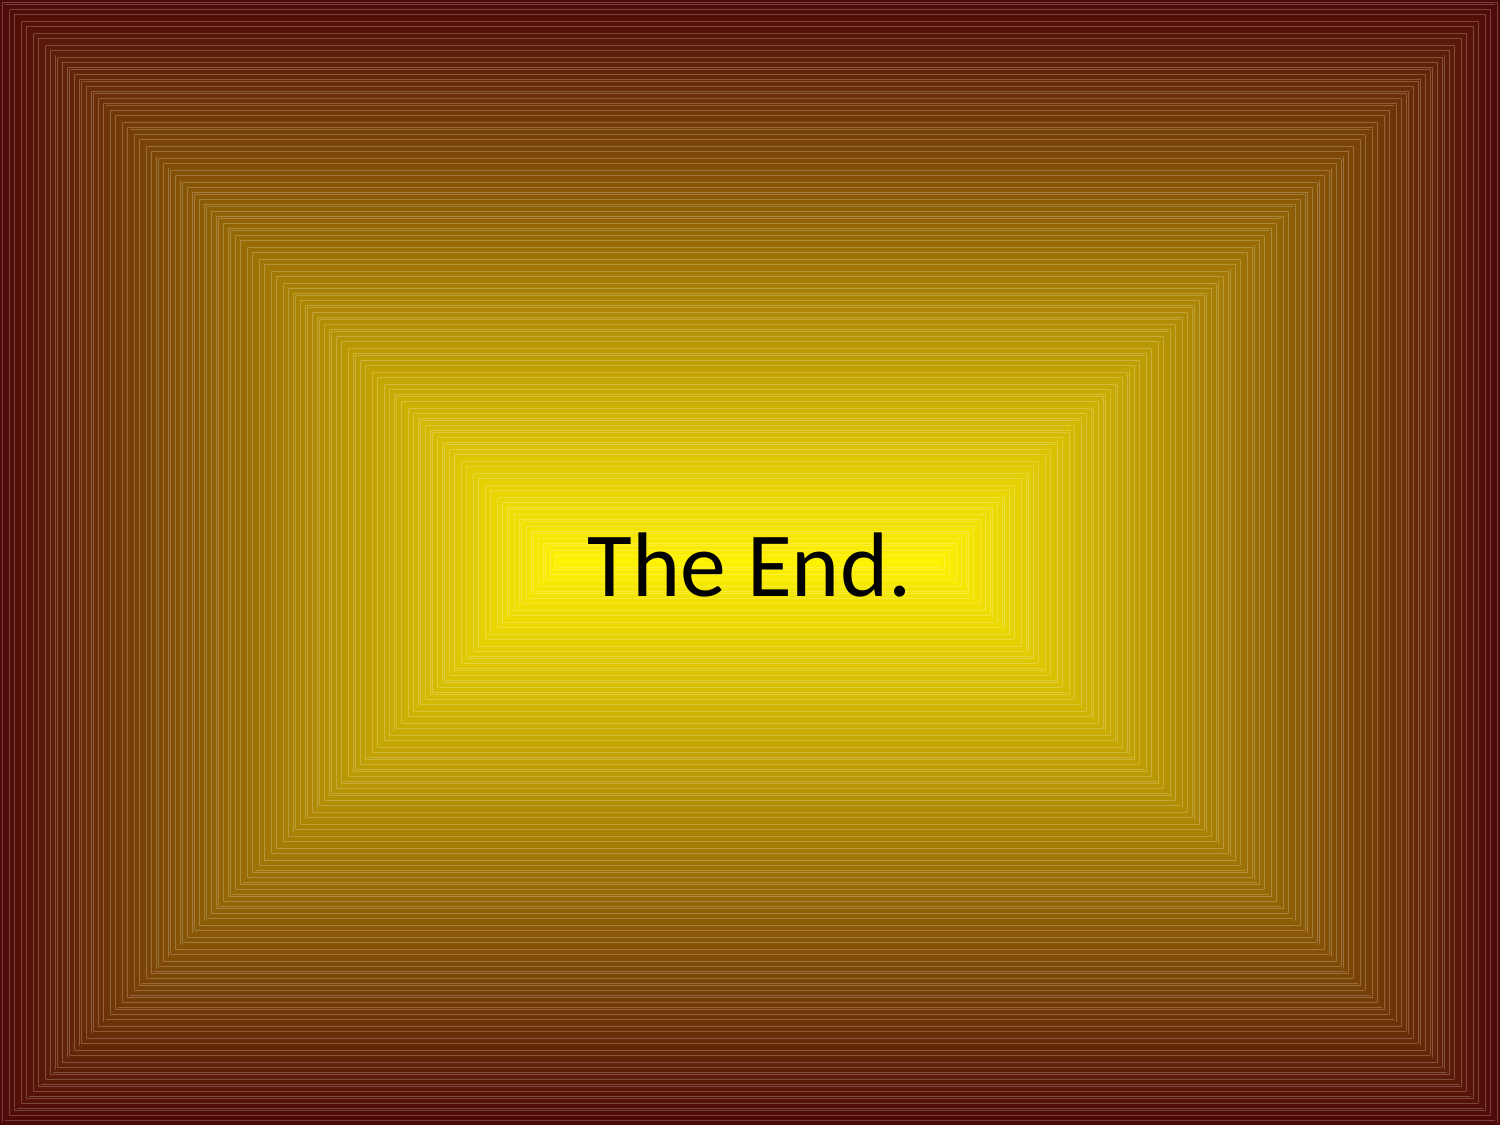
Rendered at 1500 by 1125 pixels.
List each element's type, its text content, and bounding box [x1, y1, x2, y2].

title The End. [75, 45, 1425, 1075]
